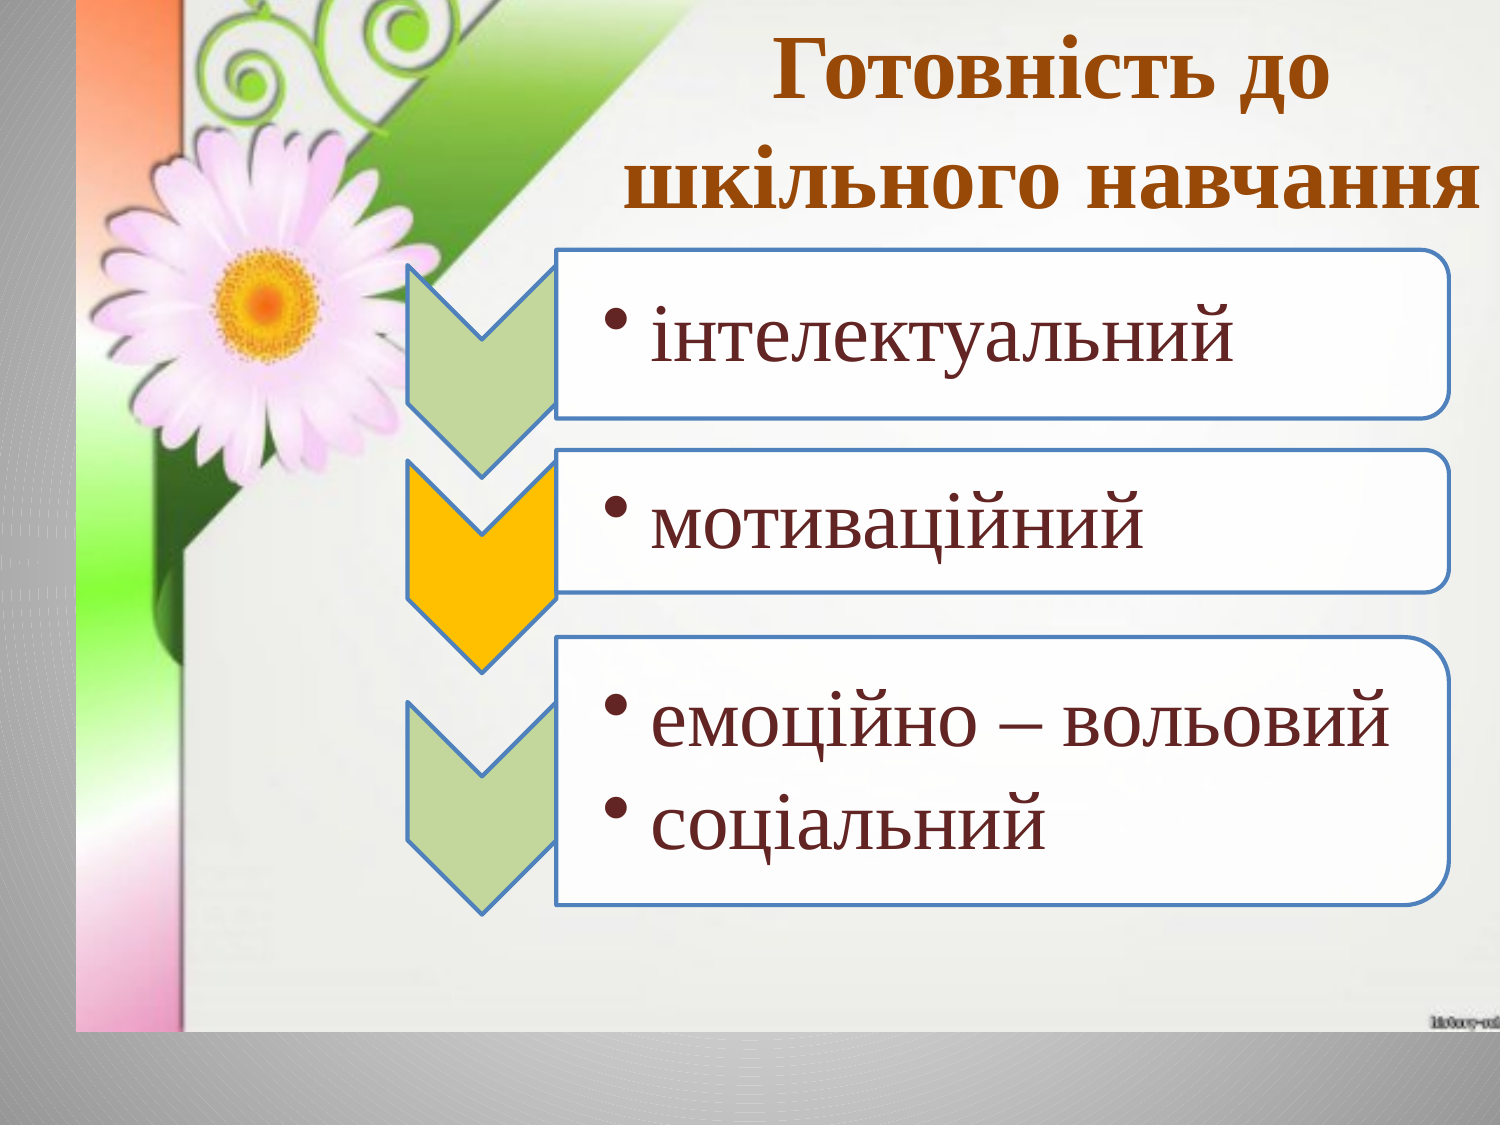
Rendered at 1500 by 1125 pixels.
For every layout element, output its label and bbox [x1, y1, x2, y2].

picture [76, 0, 1500, 1032]
text_box [407, 245, 1450, 920]
